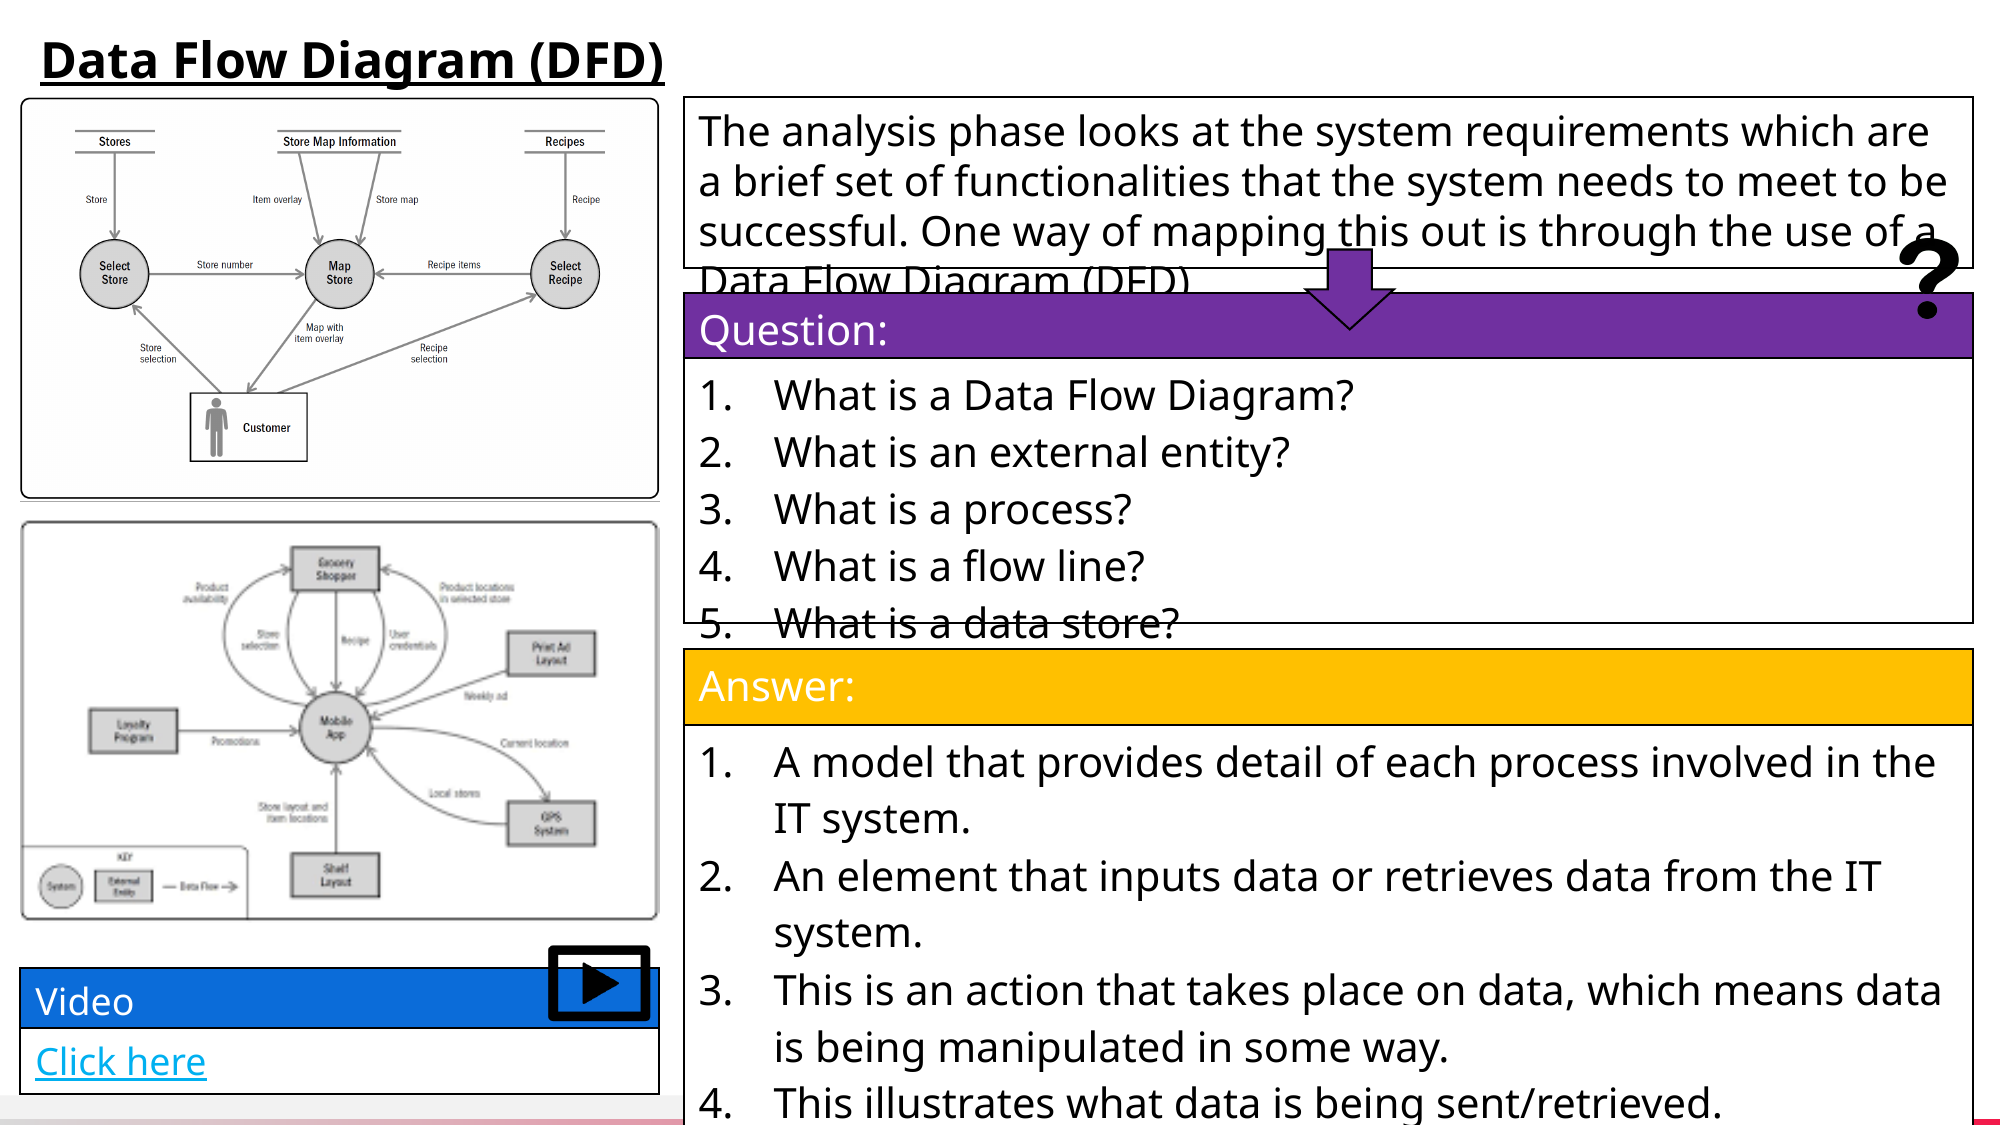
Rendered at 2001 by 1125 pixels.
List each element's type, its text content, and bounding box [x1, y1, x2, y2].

text_box [1303, 248, 1397, 331]
text_box Data Flow Diagram (DFD) [25, 21, 1095, 96]
table_header Question: [685, 294, 1972, 357]
picture [20, 96, 660, 502]
table_cell What is a Data Flow Diagram? What is an external entity? What is a process? What is a flow line? What is a data store? [685, 359, 1972, 622]
table_header Answer: [685, 650, 1972, 724]
table_cell Click here [21, 1029, 658, 1093]
text_box The analysis phase looks at the system requirements which are a brief set of functionalities that the system needs to meet to be successful. One way of mapping this out is through the use of a Data Flow Diagram (DFD) [683, 96, 1974, 269]
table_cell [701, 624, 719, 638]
table_cell A model that provides detail of each process involved in the IT system. An element that inputs data or retrieves data from the IT system. This is an action that takes place on data, which means data is being manipulated in some way. This illustrates what data is being sent/retrieved. A location where data is saved to or retrieved from, such as a database. [685, 726, 1972, 1125]
table_header Video [21, 969, 538, 1027]
picture [1884, 238, 1974, 319]
picture [20, 516, 660, 1044]
